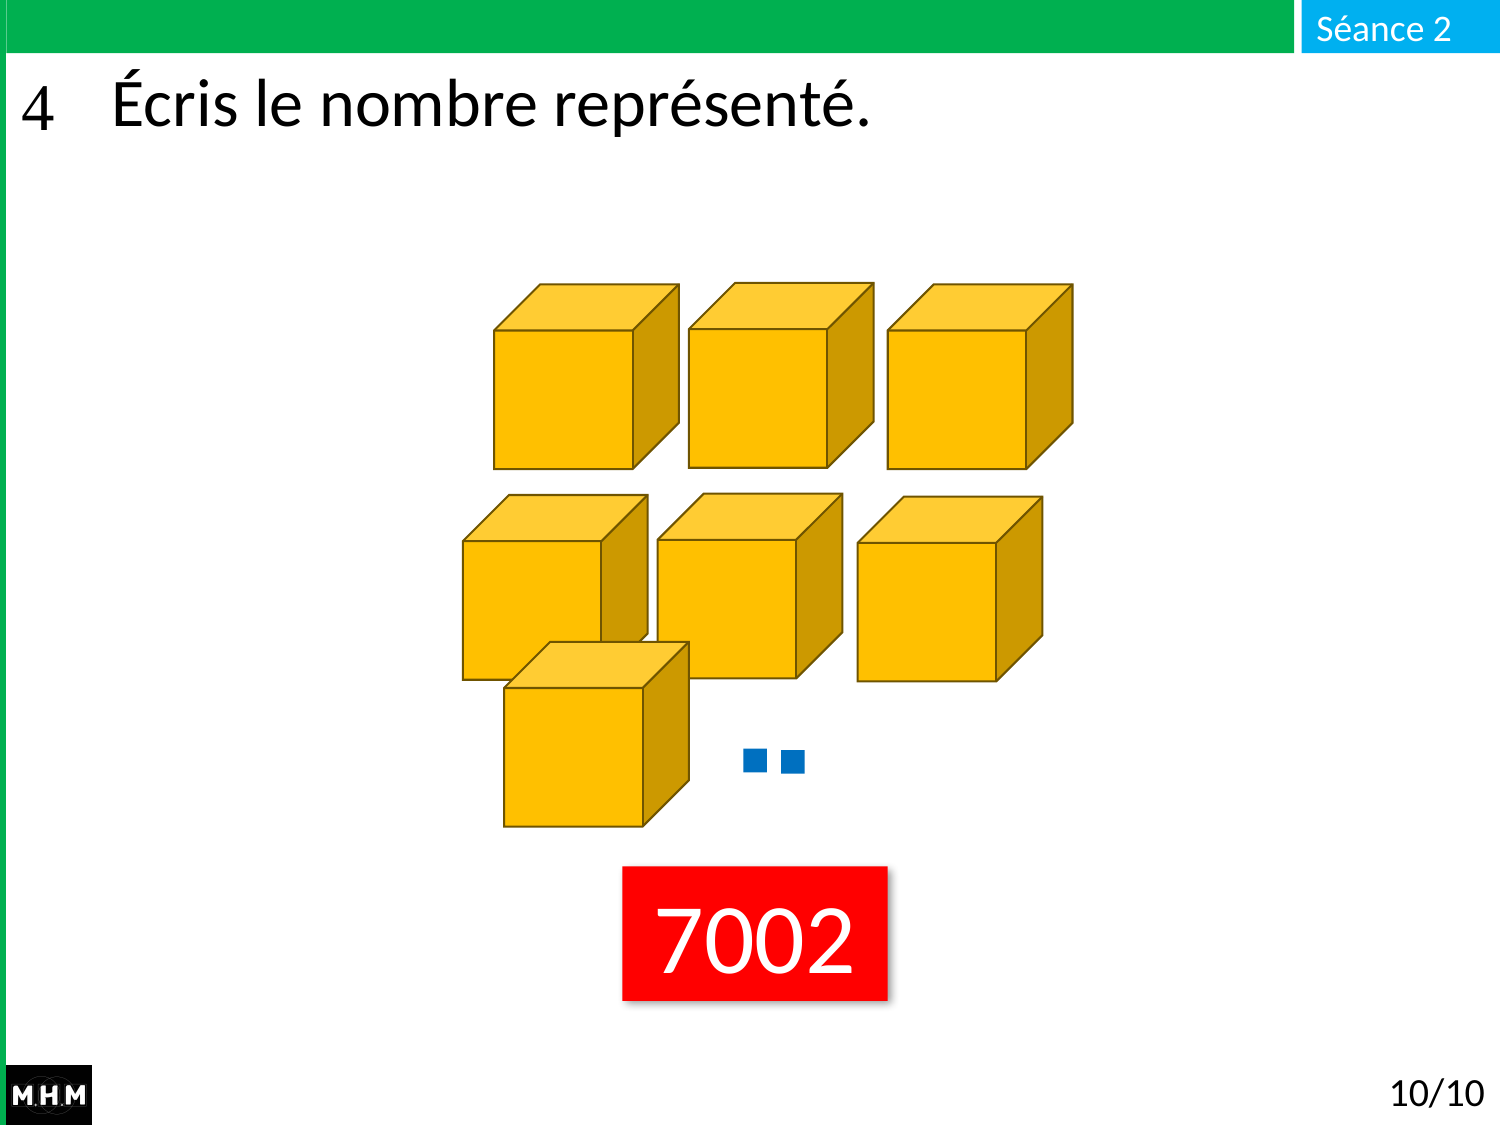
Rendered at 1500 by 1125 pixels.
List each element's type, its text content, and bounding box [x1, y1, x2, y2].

text_box [780, 749, 806, 775]
text_box [886, 283, 1074, 471]
title Écris le nombre représenté. [96, 60, 1391, 150]
text_box [461, 493, 649, 681]
text_box [656, 492, 844, 680]
text_box [856, 495, 1044, 683]
text_box [742, 748, 768, 773]
text_box 7002 [622, 866, 888, 1001]
text_box [503, 640, 690, 828]
list 10/10 [1373, 1064, 1500, 1125]
text_box [493, 283, 680, 471]
picture [6, 1065, 92, 1125]
text_box [687, 281, 875, 469]
